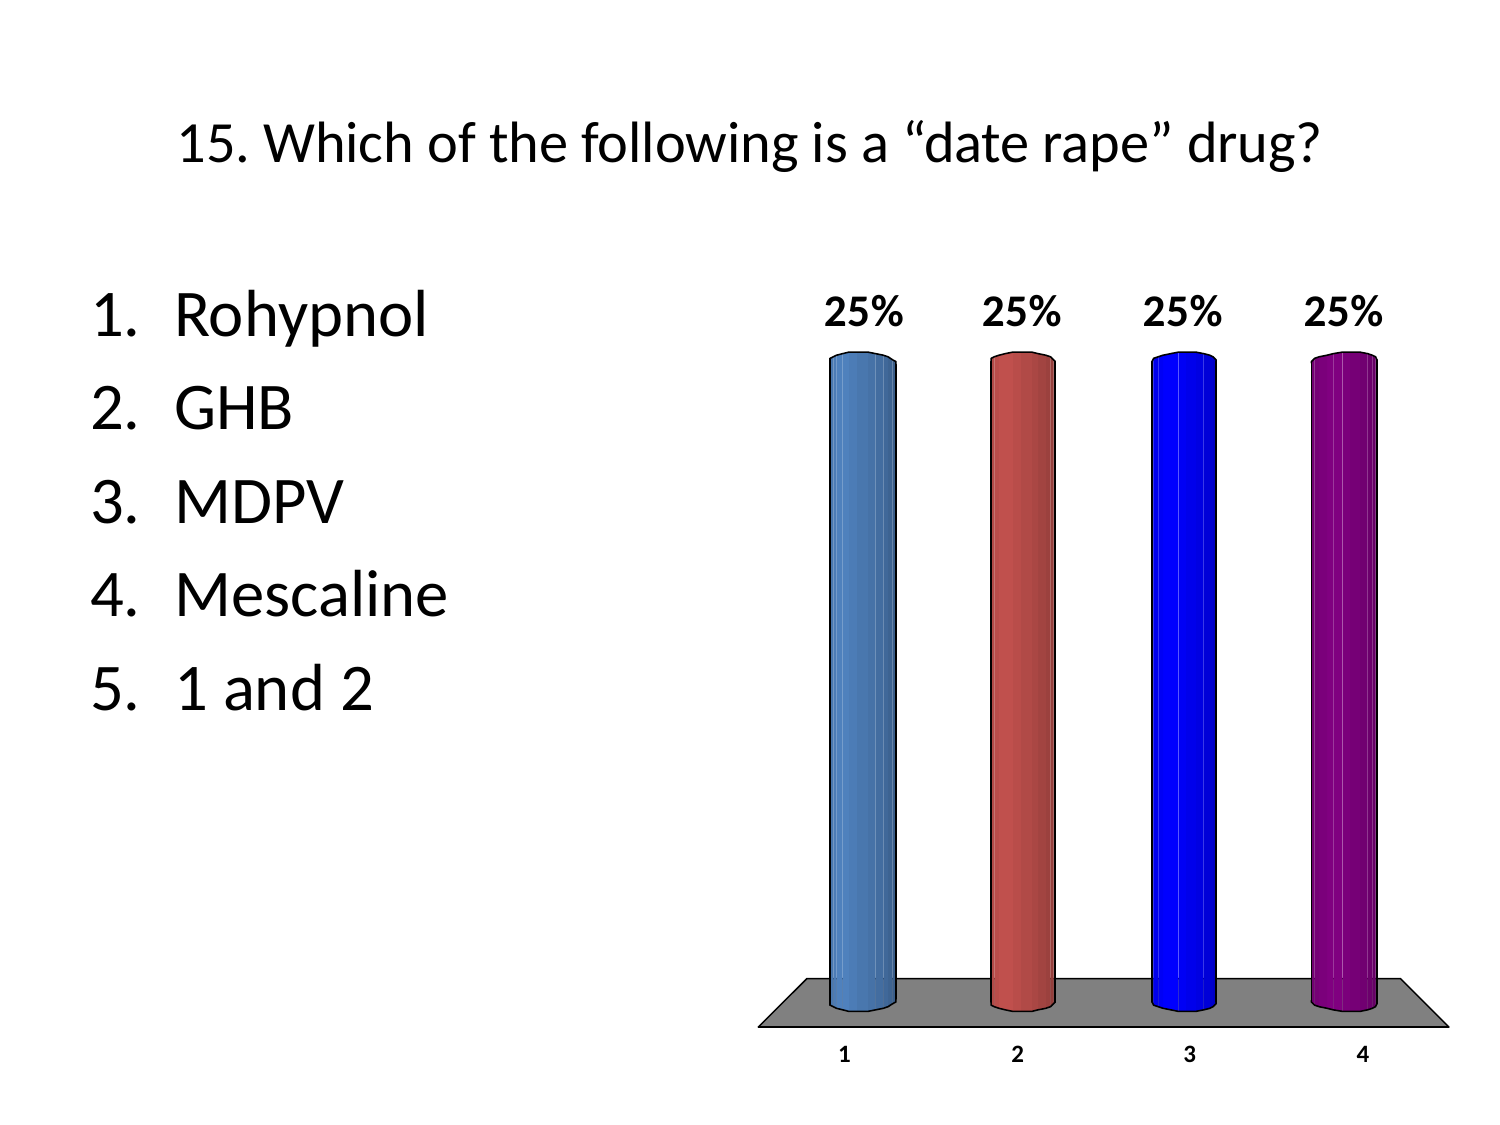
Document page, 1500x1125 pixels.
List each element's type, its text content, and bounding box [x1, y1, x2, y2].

list Rohypnol GHB MDPV Mescaline 1 and 2 [75, 262, 750, 1005]
title 15. Which of the following is a “date rape” drug? [75, 45, 1425, 233]
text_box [739, 270, 1490, 1115]
